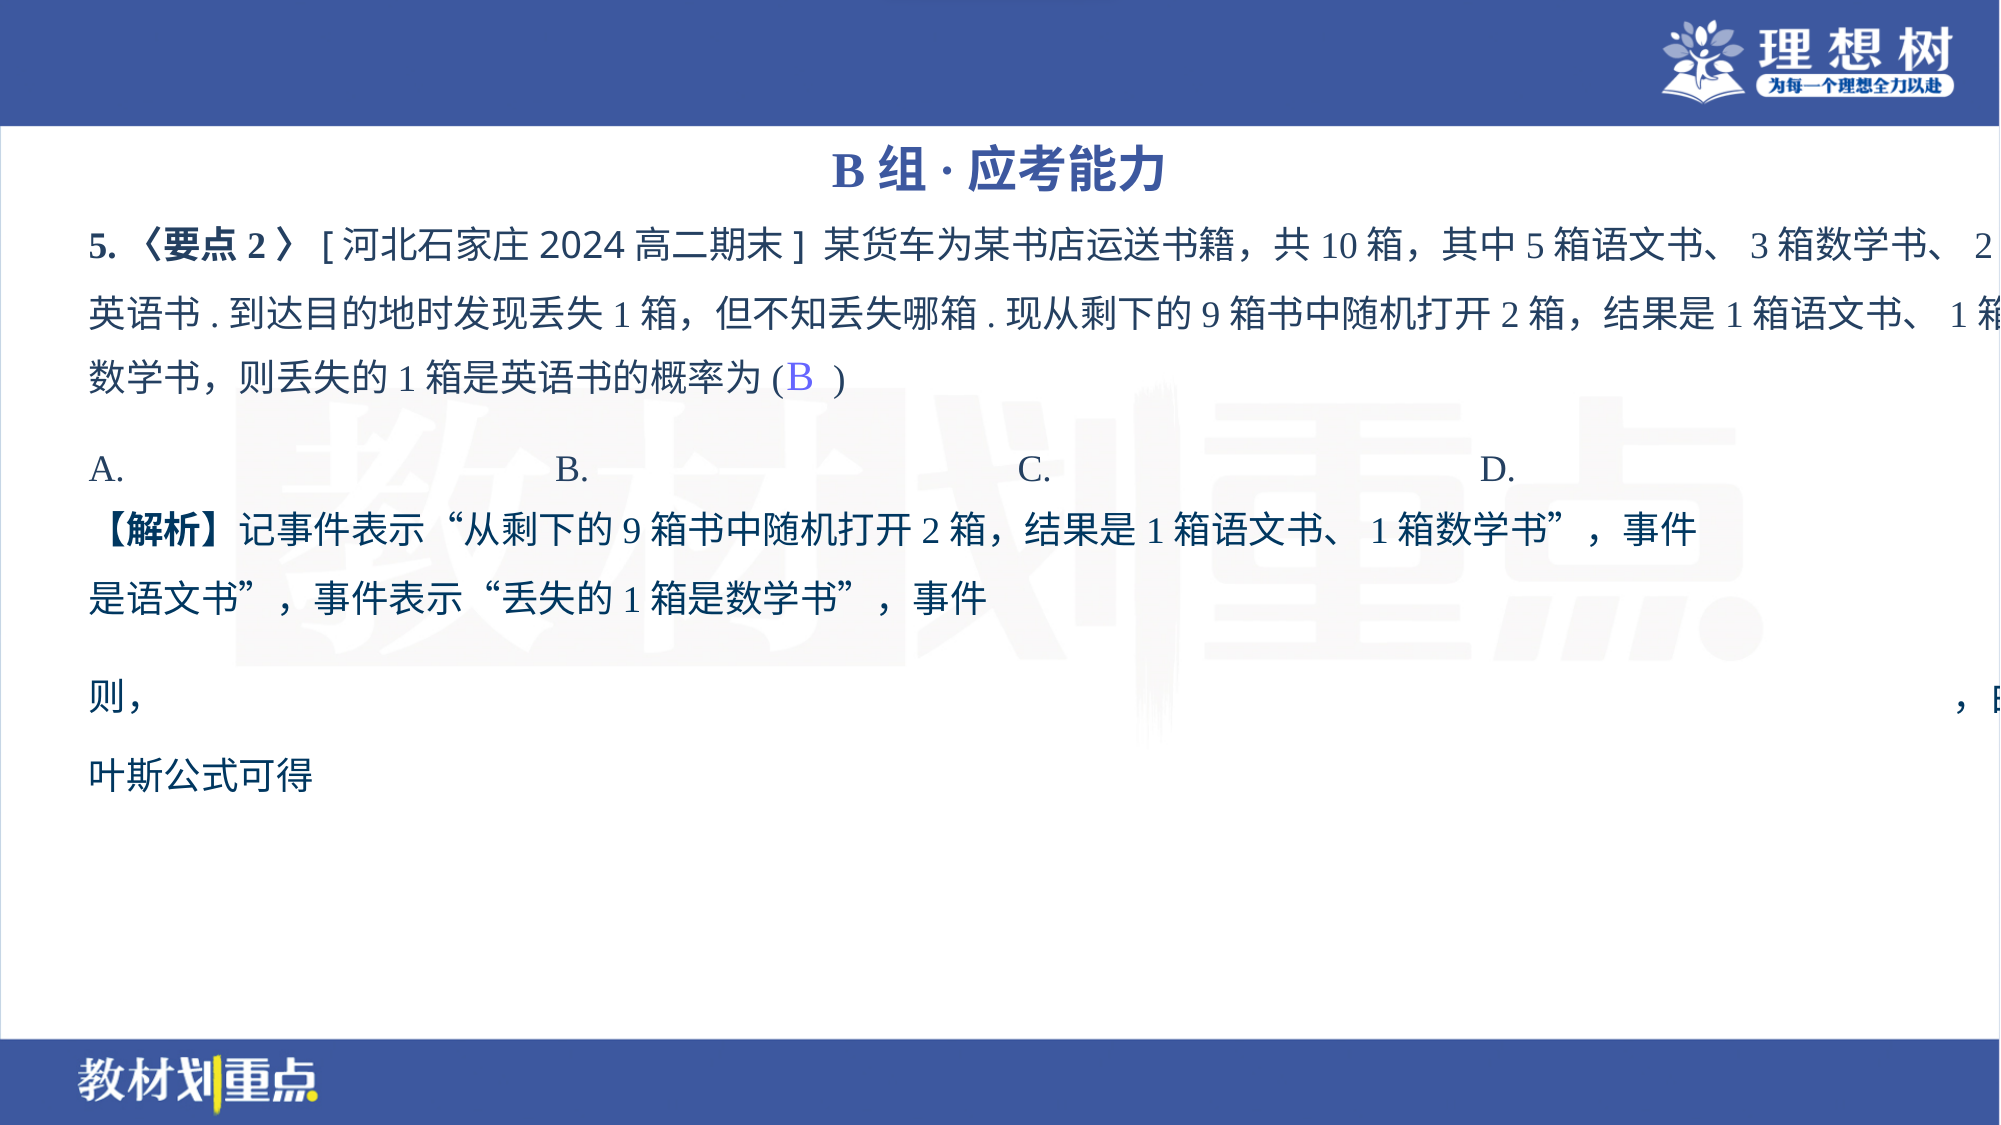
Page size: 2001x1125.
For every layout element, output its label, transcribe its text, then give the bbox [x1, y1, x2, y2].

text_box 5.〈要点2〉[河北石家庄2024高二期末] 某货车为某书店运送书籍，共10箱，其中5箱语文书、3箱数学书、2箱 英语书.到达目的地时发现丢失1箱，但不知丢失哪箱.现从剩下的9箱书中随机打开2箱，结果是1箱语文书、1箱 数学书，则丢失的1箱是英语书的概率为( ) [88, 197, 1911, 393]
picture [0, 0, 2000, 1125]
text_box B组·应考能力 [88, 135, 1911, 196]
text_box B [771, 347, 830, 397]
